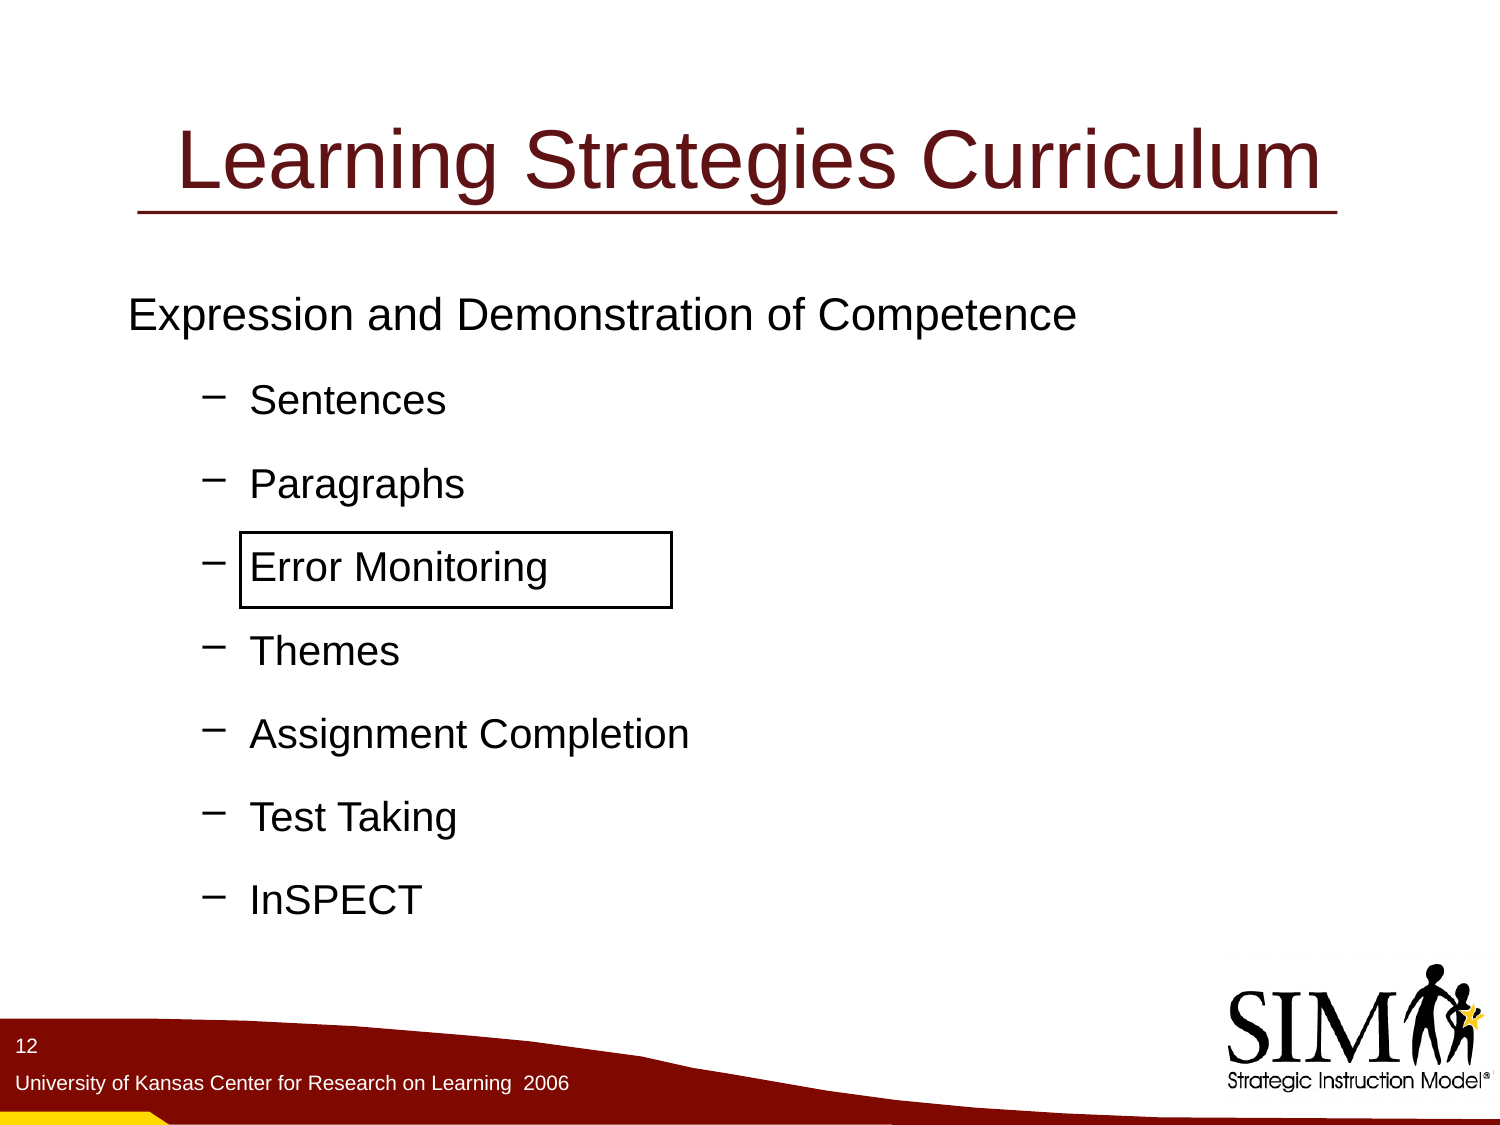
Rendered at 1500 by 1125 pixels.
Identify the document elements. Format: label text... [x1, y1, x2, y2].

list Expression and Demonstration of Competence Sentences Paragraphs Error Monitoring Themes Assignment Completion Test Taking InSPECT [112, 249, 1388, 901]
footer University of Kansas Center for Research on Learning 2006 [0, 1062, 626, 1101]
title Learning Strategies Curriculum [112, 74, 1388, 213]
text_box [240, 532, 672, 608]
slide_number 12 [0, 1024, 313, 1062]
picture [1222, 948, 1500, 1108]
